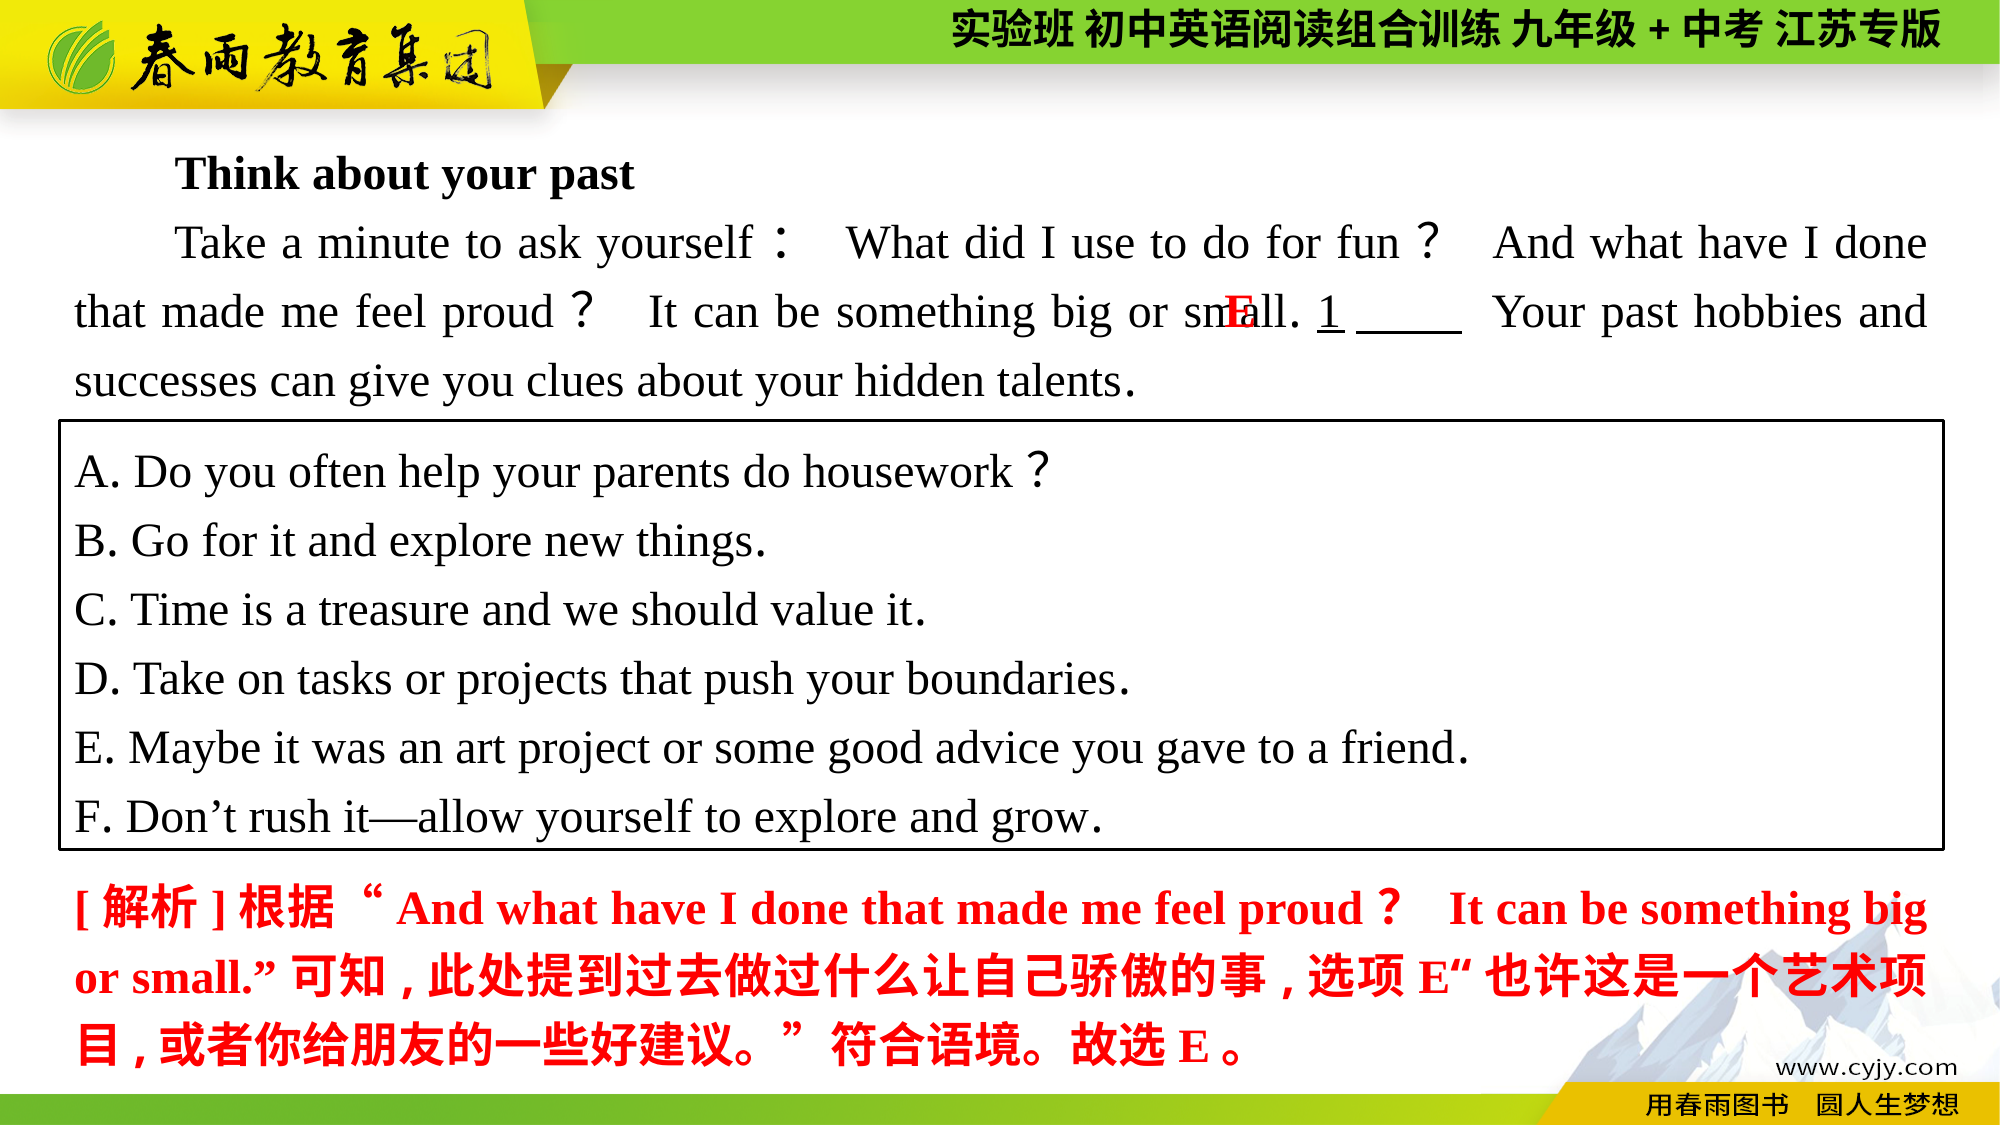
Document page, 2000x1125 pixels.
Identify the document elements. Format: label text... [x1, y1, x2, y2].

text_box A. Do you often help your parents do housework？ B. Go for it and explore new things. C. Time is a treasure and we should value it. D. Take on tasks or projects that push your boundaries. E. Maybe it was an art project or some good advice you gave to a friend. F. Don’t rush it—allow yourself to explore and grow. [59, 420, 1944, 850]
text_box [解析]根据“And what have I done that made me feel proud？ It can be something big or small.”可知,此处提到过去做过什么让自己骄傲的事,选项E“也许这是一个艺术项目,或者你给朋友的一些好建议。”符合语境。故选E。 [59, 857, 1944, 1080]
list Think about your past Take a minute to ask yourself： What did I use to do for fun？ And what have I done that made me feel proud？ It can be something big or small. 1 Your past hobbies and successes can give you clues about your hidden talents. [59, 122, 1944, 417]
picture [0, 0, 2000, 1125]
text_box E [1209, 260, 1272, 344]
